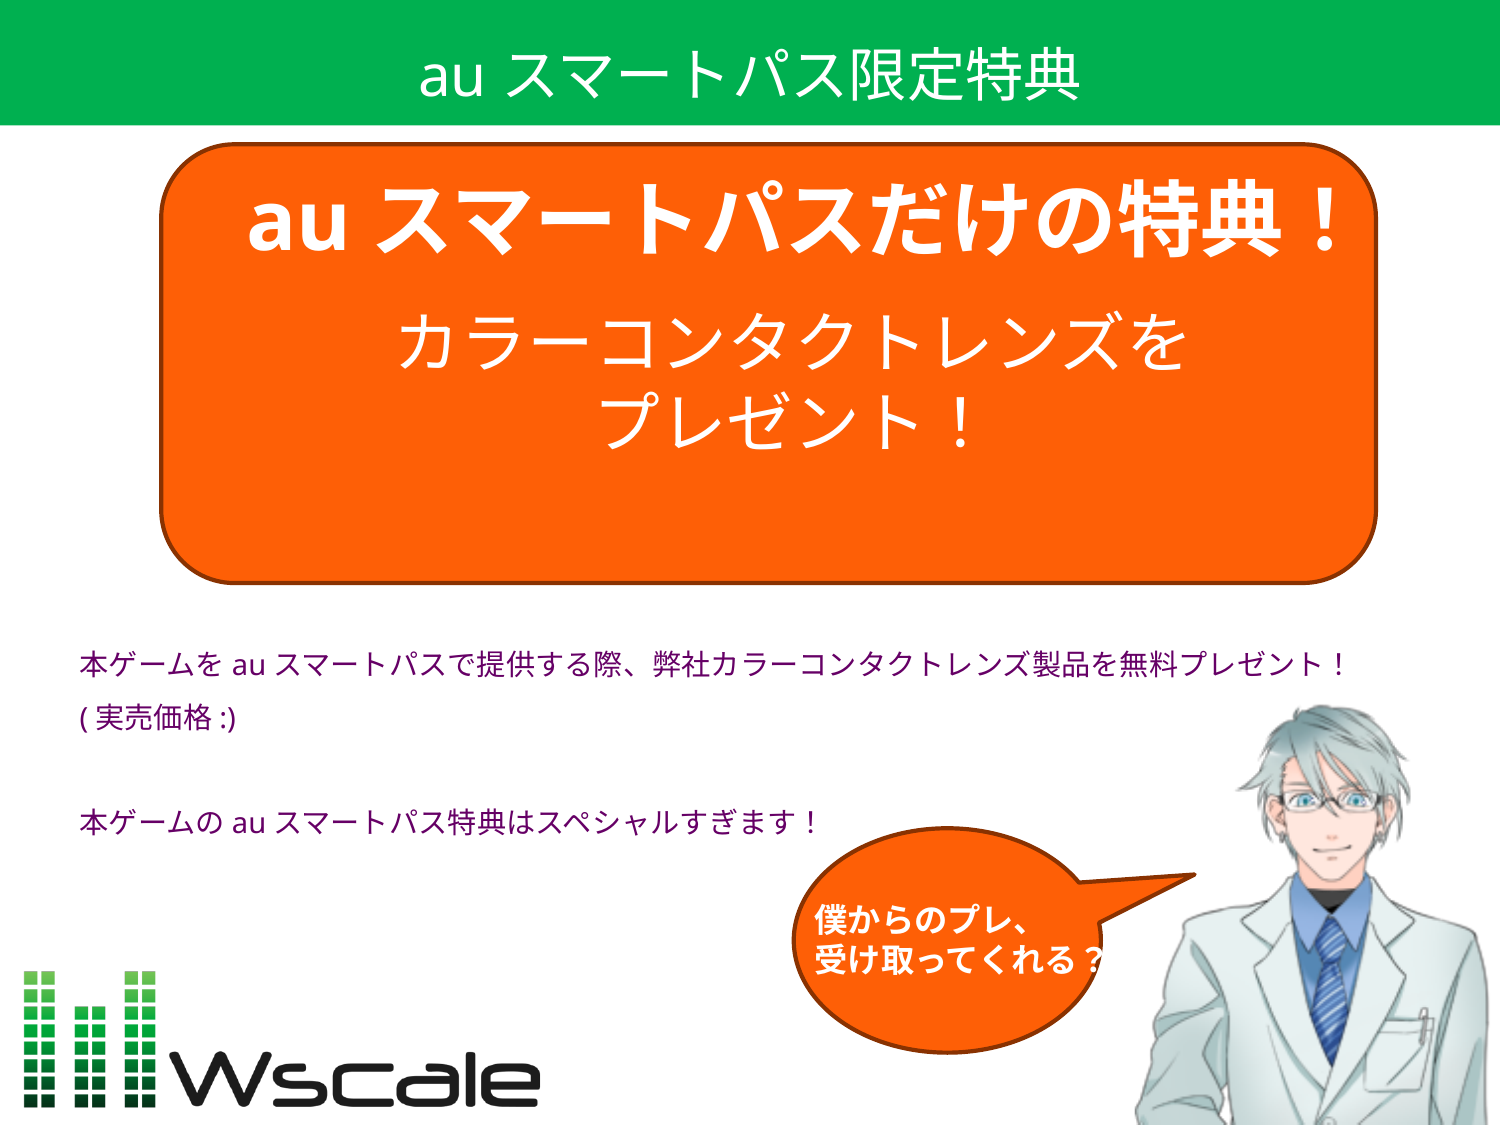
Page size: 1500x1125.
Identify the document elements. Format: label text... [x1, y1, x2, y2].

text_box 僕からのプレ、 受け取ってくれる？ [799, 891, 1126, 987]
text_box [805, 987, 1090, 1055]
text_box auスマートパスだけの特典！ [231, 160, 1383, 275]
picture [0, 954, 561, 1125]
text_box 本ゲームをauスマートパスで提供する際、弊社カラーコンタクトレンズ製品を無料プレゼント！ (実売価格:) 本ゲームのauスマートパス特典はスペシャルすぎます！ [64, 621, 1435, 849]
text_box auスマートパス限定特典 [74, 30, 1425, 117]
text_box [159, 142, 1379, 586]
picture [1133, 655, 1500, 1125]
text_box カラーコンタクトレンズを プレゼント！ [379, 293, 1209, 468]
text_box [807, 826, 1128, 912]
text_box [791, 905, 799, 976]
